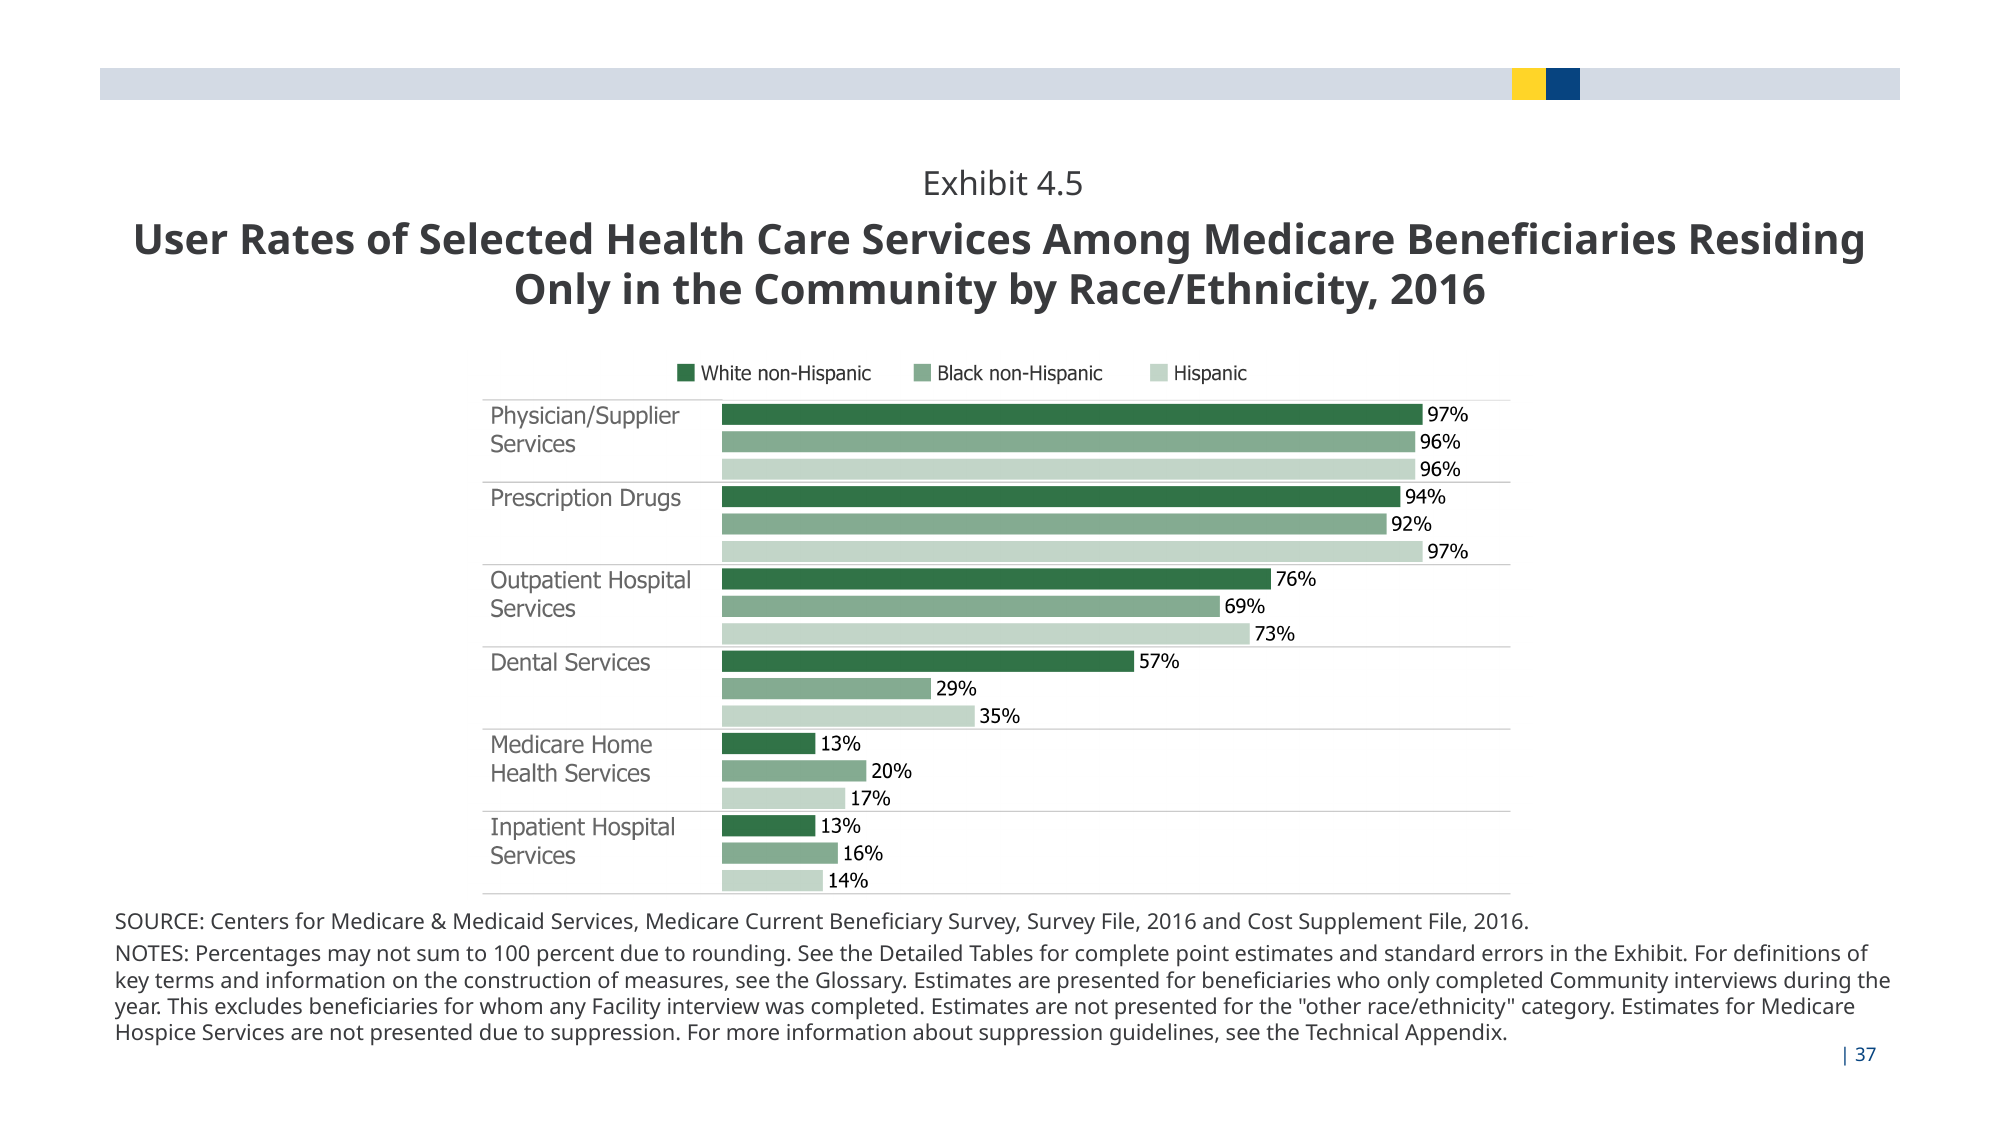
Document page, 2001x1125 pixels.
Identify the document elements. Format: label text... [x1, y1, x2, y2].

title Exhibit 4.5 [99, 154, 1900, 213]
list User Rates of Selected Health Care Services Among Medicare Beneficiaries Residing Only in the Community by Race/Ethnicity, 2016 [99, 213, 1900, 300]
list SOURCE: Centers for Medicare & Medicaid Services, Medicare Current Beneficiary Survey, Survey File, 2016 and Cost Supplement File, 2016. NOTES: Percentages may not sum to 100 percent due to rounding. See the Detailed Tables for complete point estimates and standard errors in the Exhibit. For definitions of key terms and information on the construction of measures, see the Glossary. Estimates are presented for beneficiaries who only completed Community interviews during the year. This excludes beneficiaries for whom any Facility interview was completed. Estimates are not presented for the "other race/ethnicity" category. Estimates for Medicare Hospice Services are not presented due to suppression. For more information about suppression guidelines, see the Technical Appendix. [99, 900, 1900, 1075]
picture [467, 349, 1533, 901]
